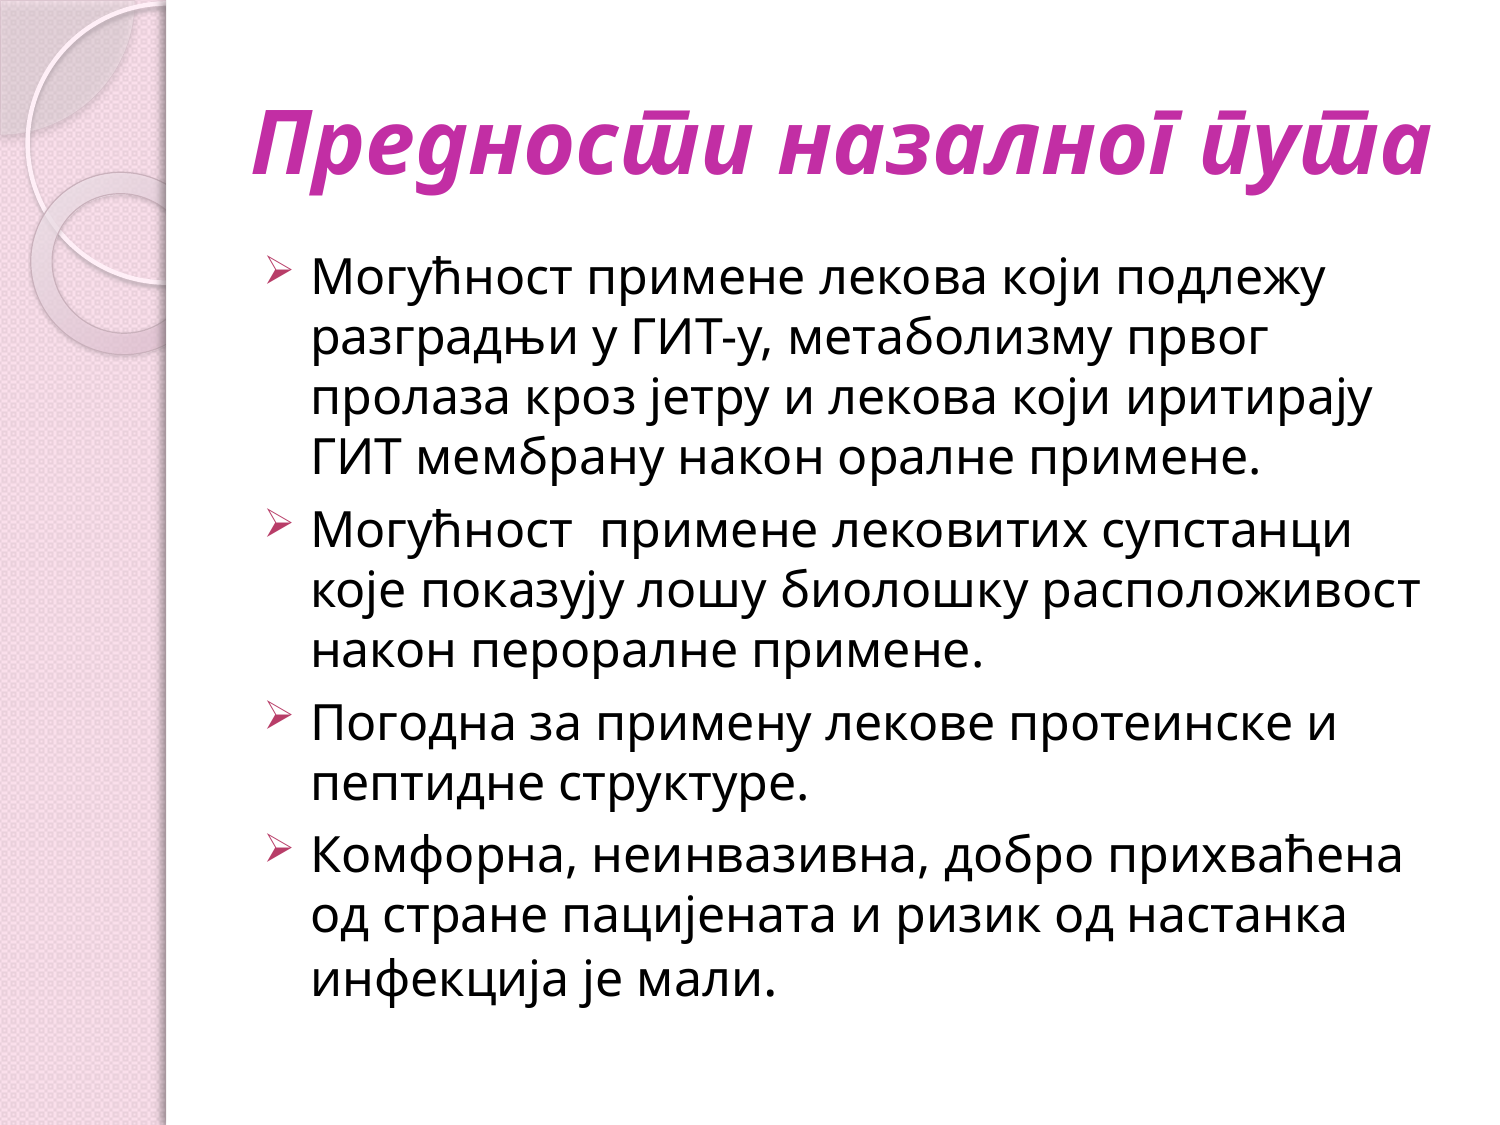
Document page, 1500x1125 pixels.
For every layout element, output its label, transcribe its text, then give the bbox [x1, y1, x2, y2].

list Могућност примене лекова који подлежу разградњи у ГИТ-у, метаболизму првог пролаза кроз јетру и лекова који иритирају ГИТ мембрану након оралне примене. Могућност примене лековитих супстанци које показују лошу биолошку расположивост након пероралне примене. Погодна за примену лекове протеинске и пептидне структуре. Комфорна, неинвазивна, добро прихваћена од стране пацијената и ризик од настанка инфекција је мали. [235, 237, 1466, 1025]
title Предности назалног пута [235, 45, 1466, 233]
